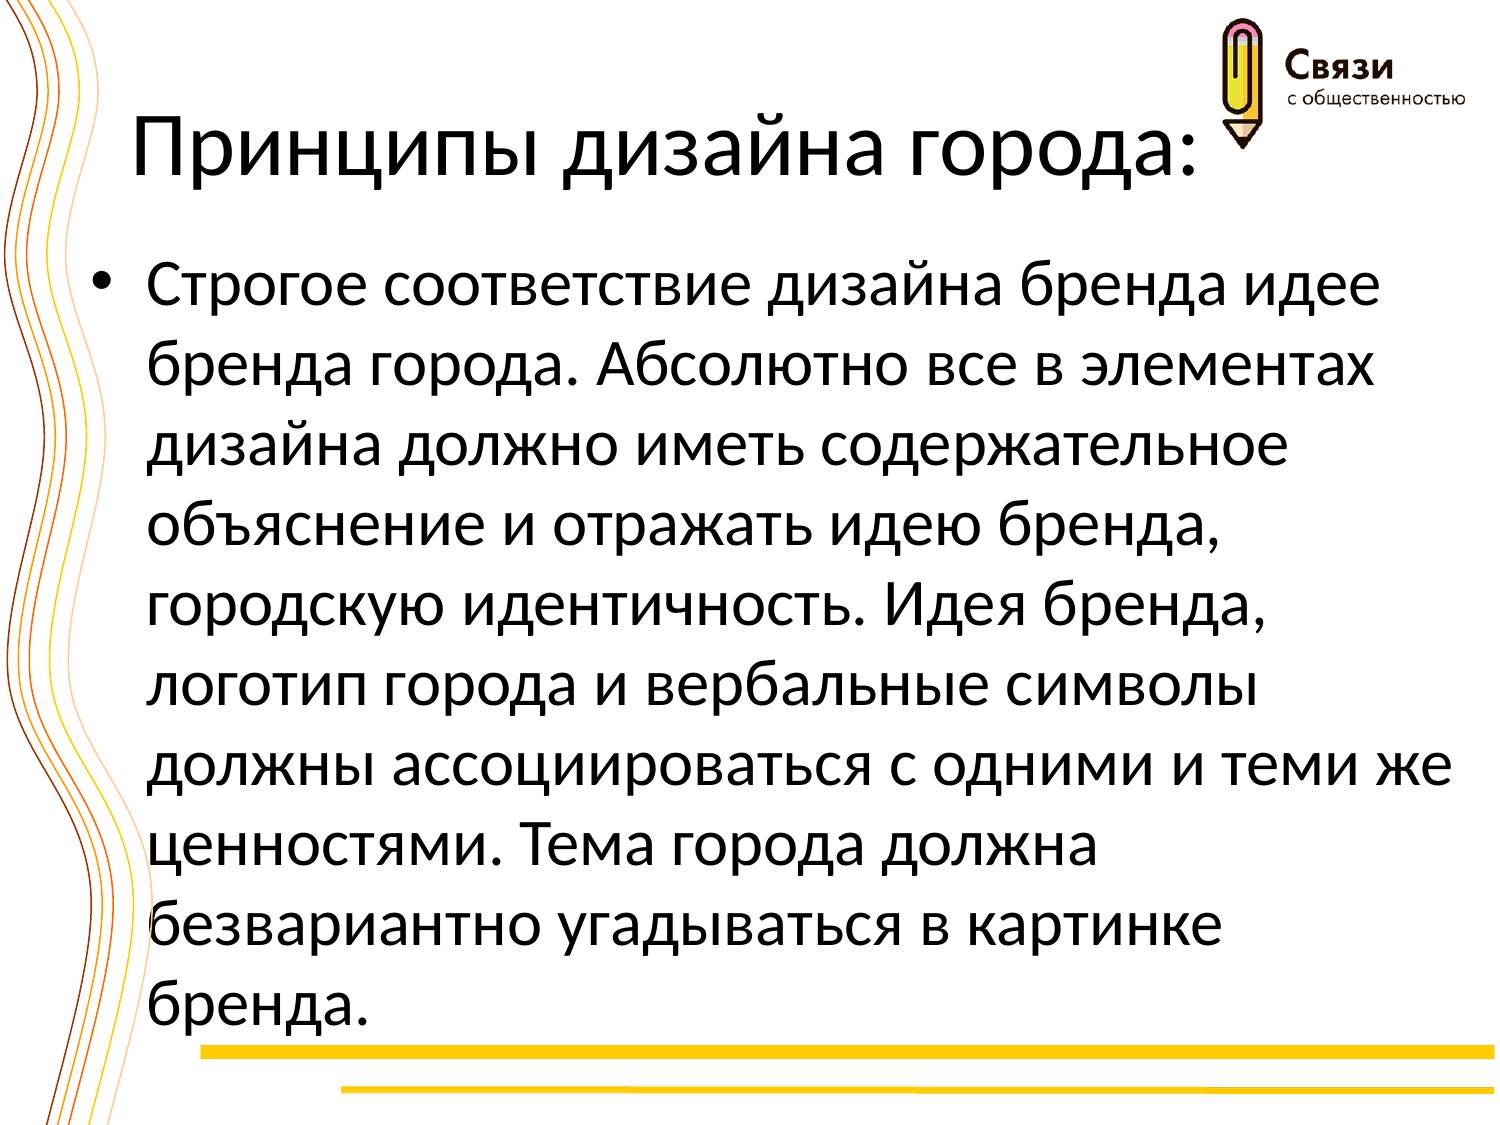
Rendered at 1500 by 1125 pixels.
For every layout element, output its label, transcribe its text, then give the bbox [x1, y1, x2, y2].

list Строгое соответствие дизайна бренда идее бренда города. Абсолютно все в элементах дизайна должно иметь содержательное объяснение и отражать идею бренда, городскую идентичность. Идея бренда, логотип города и вербальные символы должны ассоциироваться с одними и теми же ценностями. Тема города должна безвариантно угадываться в картинке бренда. [213, 231, 1472, 1005]
picture [1222, 18, 1472, 150]
picture [339, 1086, 1495, 1095]
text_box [4, 0, 207, 1125]
picture [199, 1045, 1495, 1059]
title Принципы дизайна города: [213, 45, 1258, 231]
